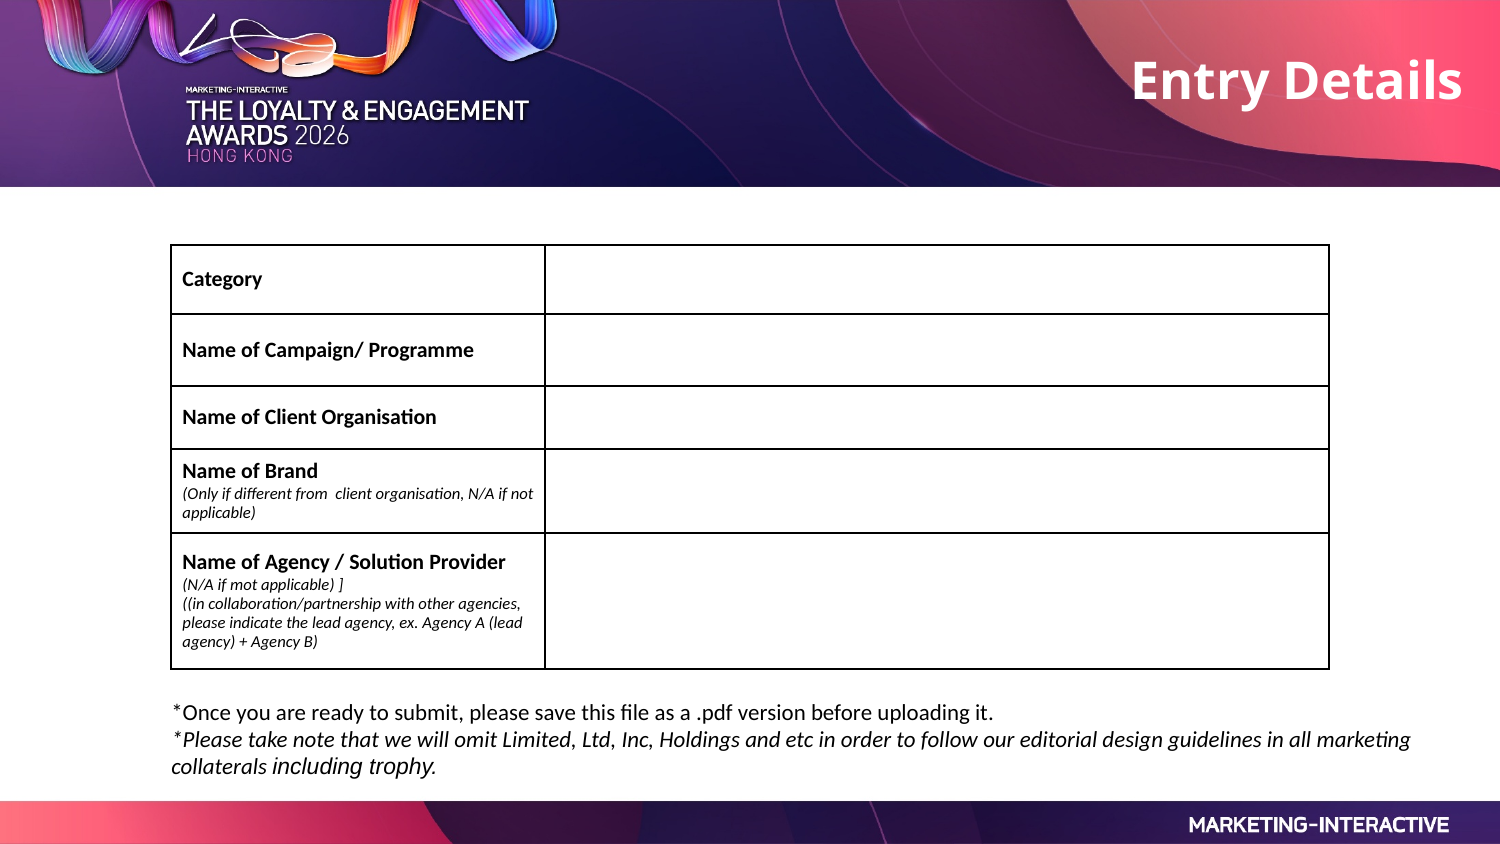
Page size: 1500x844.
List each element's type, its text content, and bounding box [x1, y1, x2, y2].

table_header Category [172, 246, 544, 313]
text_box Entry Details [1116, 34, 1500, 122]
table_cell Name of Agency / Solution Provider (N/A if mot applicable) ] ((in collaboration/partnership with other agencies, please indicate the lead agency, ex. Agency A (lead agency) + Agency B) [172, 534, 544, 668]
table_cell [546, 387, 1328, 448]
table_cell Name of Campaign/ Programme [172, 315, 544, 385]
table_cell Name of Brand (Only if different from client organisation, N/A if not applicable) [172, 450, 544, 532]
table_cell [546, 534, 1328, 668]
table_cell [546, 315, 1328, 385]
table_header [546, 246, 1328, 313]
text_box *Once you are ready to submit, please save this file as a .pdf version before uploading it. *Please take note that we will omit Limited, Ltd, Inc, Holdings and etc in order to follow our editorial design guidelines in all marketing collaterals including trophy. [156, 689, 1500, 787]
table_cell [546, 450, 1328, 532]
table_cell Name of Client Organisation [172, 387, 544, 448]
picture [0, 0, 1500, 844]
